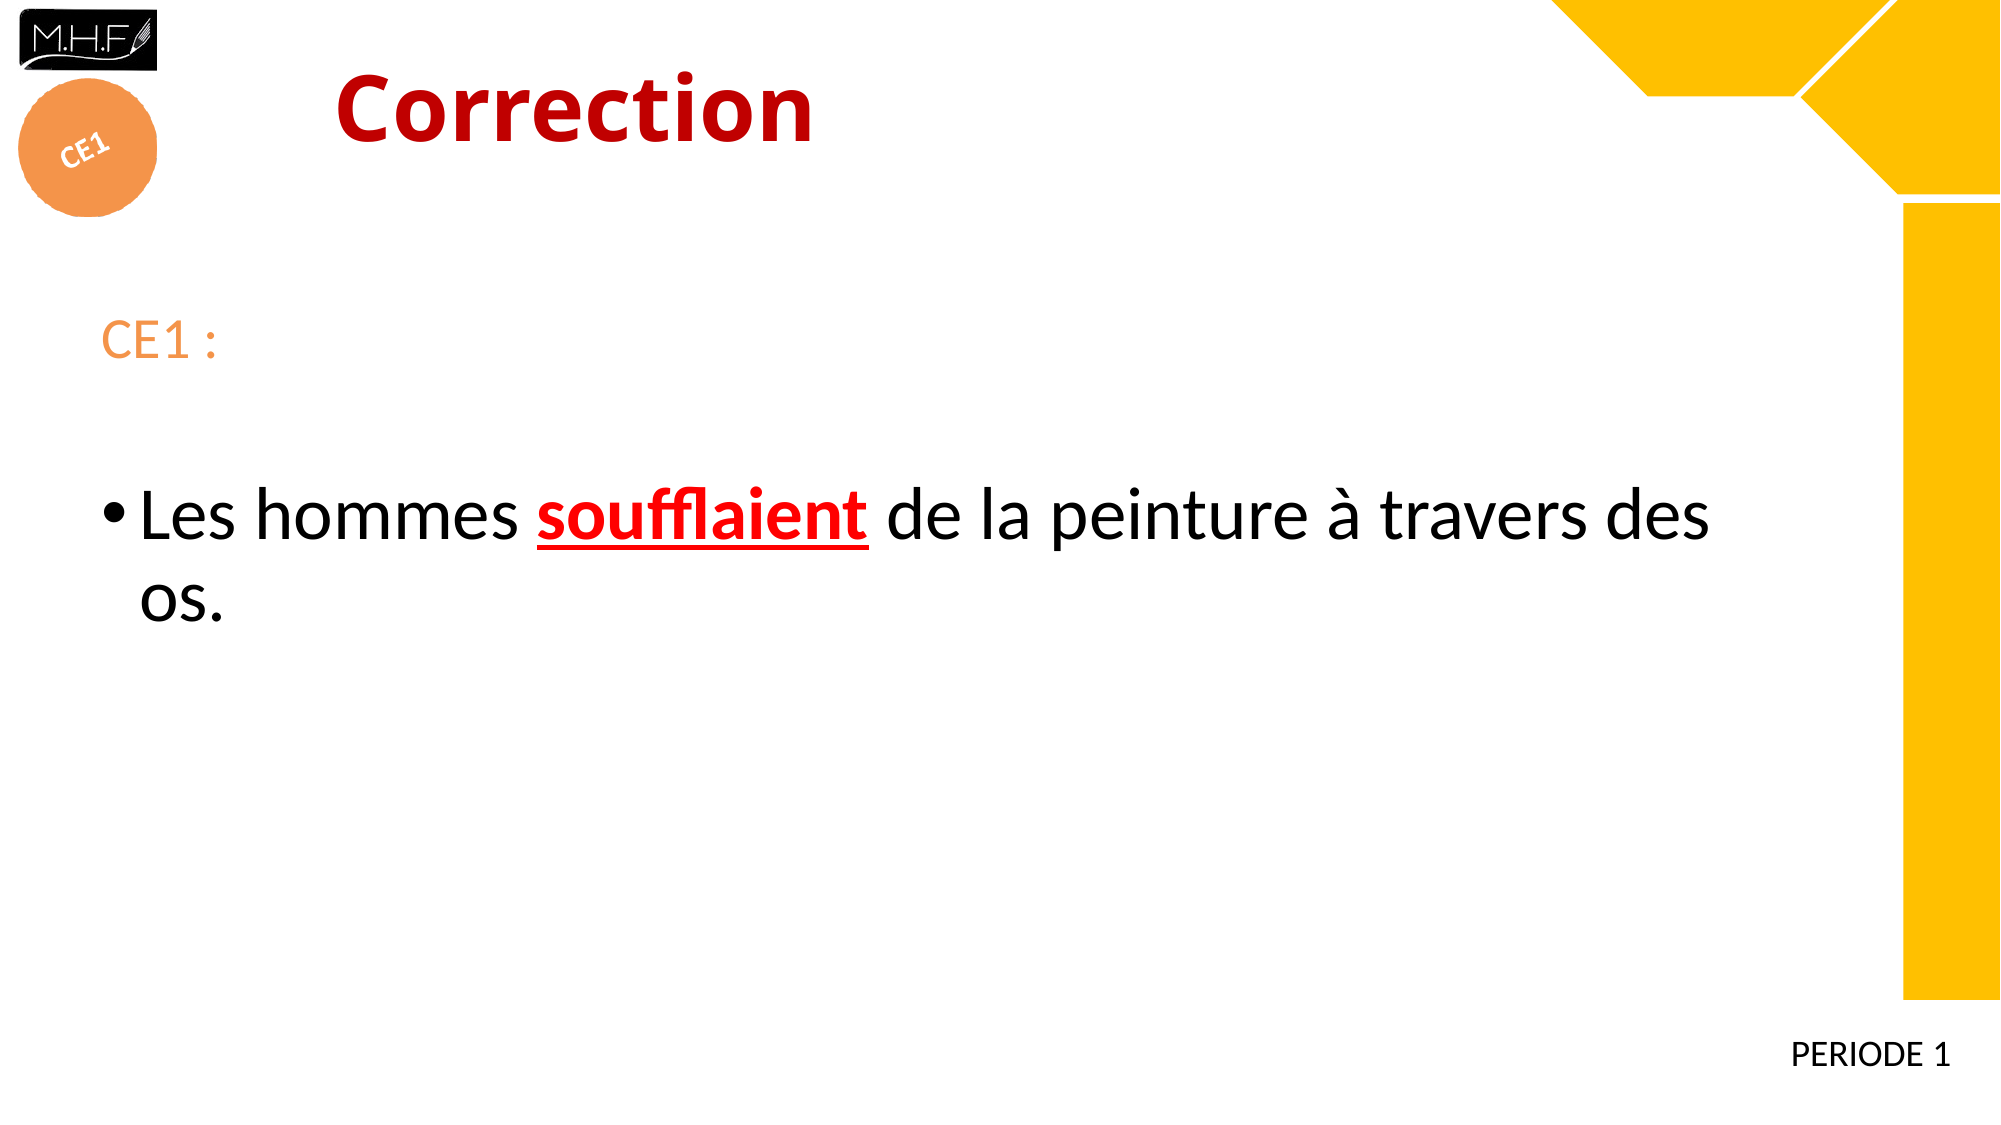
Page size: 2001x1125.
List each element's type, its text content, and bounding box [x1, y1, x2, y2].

text_box [1902, 202, 2000, 1001]
picture [18, 78, 157, 218]
title Correction [318, 3, 1865, 221]
text_box [1799, 0, 2000, 196]
text_box [1549, 0, 1892, 98]
picture [16, 7, 157, 74]
text_box [1031, 299, 1853, 1014]
list CE1 : Les hommes soufflaient de la peinture à travers des os. [86, 300, 1801, 1015]
text_box PERIODE 1 [1362, 1021, 1967, 1125]
